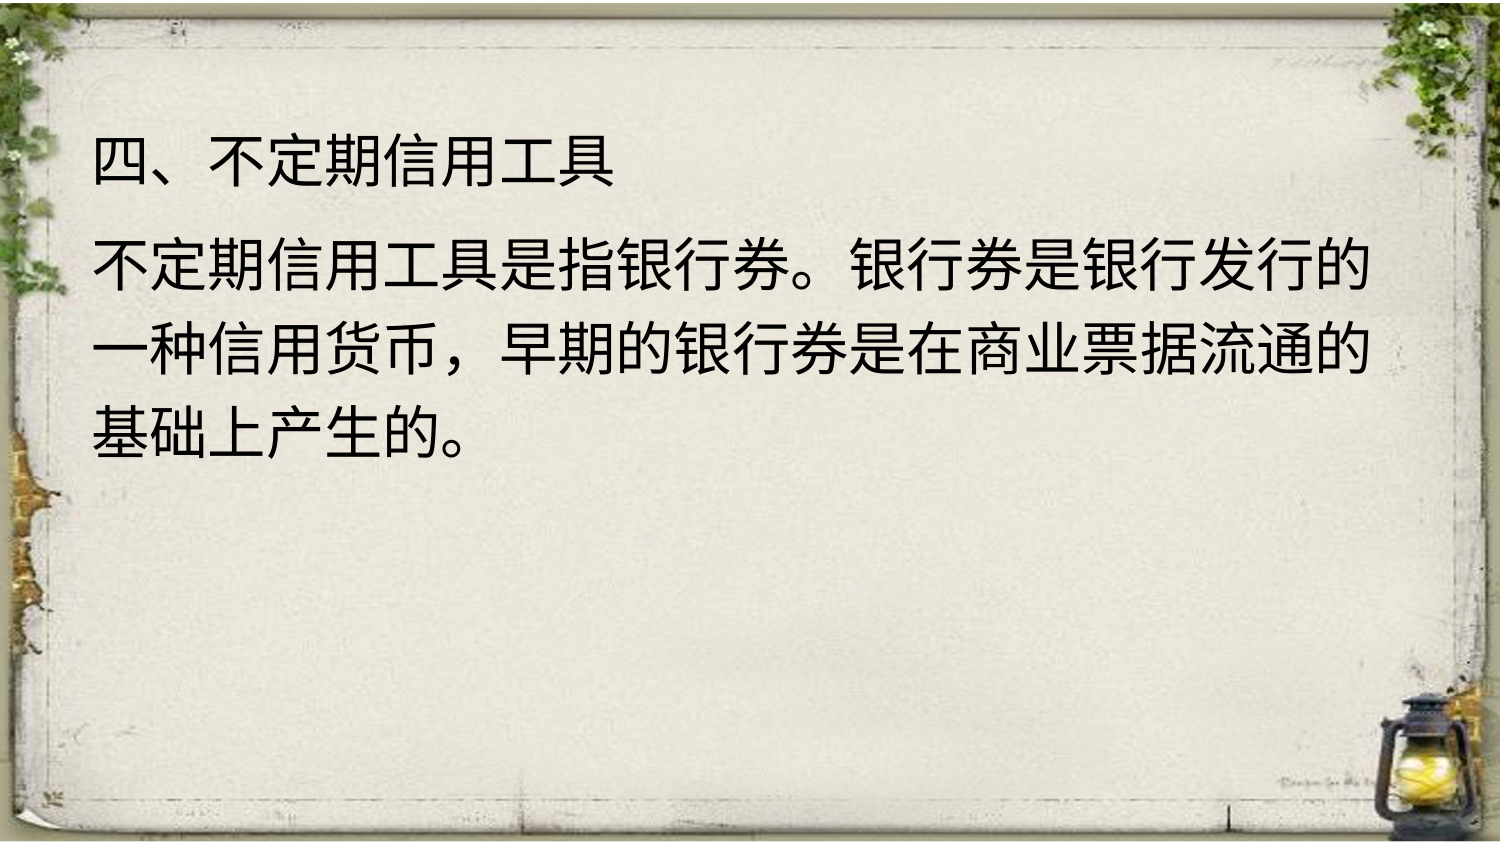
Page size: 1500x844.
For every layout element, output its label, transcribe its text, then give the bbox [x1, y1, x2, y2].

list 四、不定期信用工具 不定期信用工具是指银行券。银行券是银行发行的一种信用货币，早期的银行券是在商业票据流通的基础上产生的。 [76, 102, 1427, 844]
picture [0, 0, 1500, 844]
